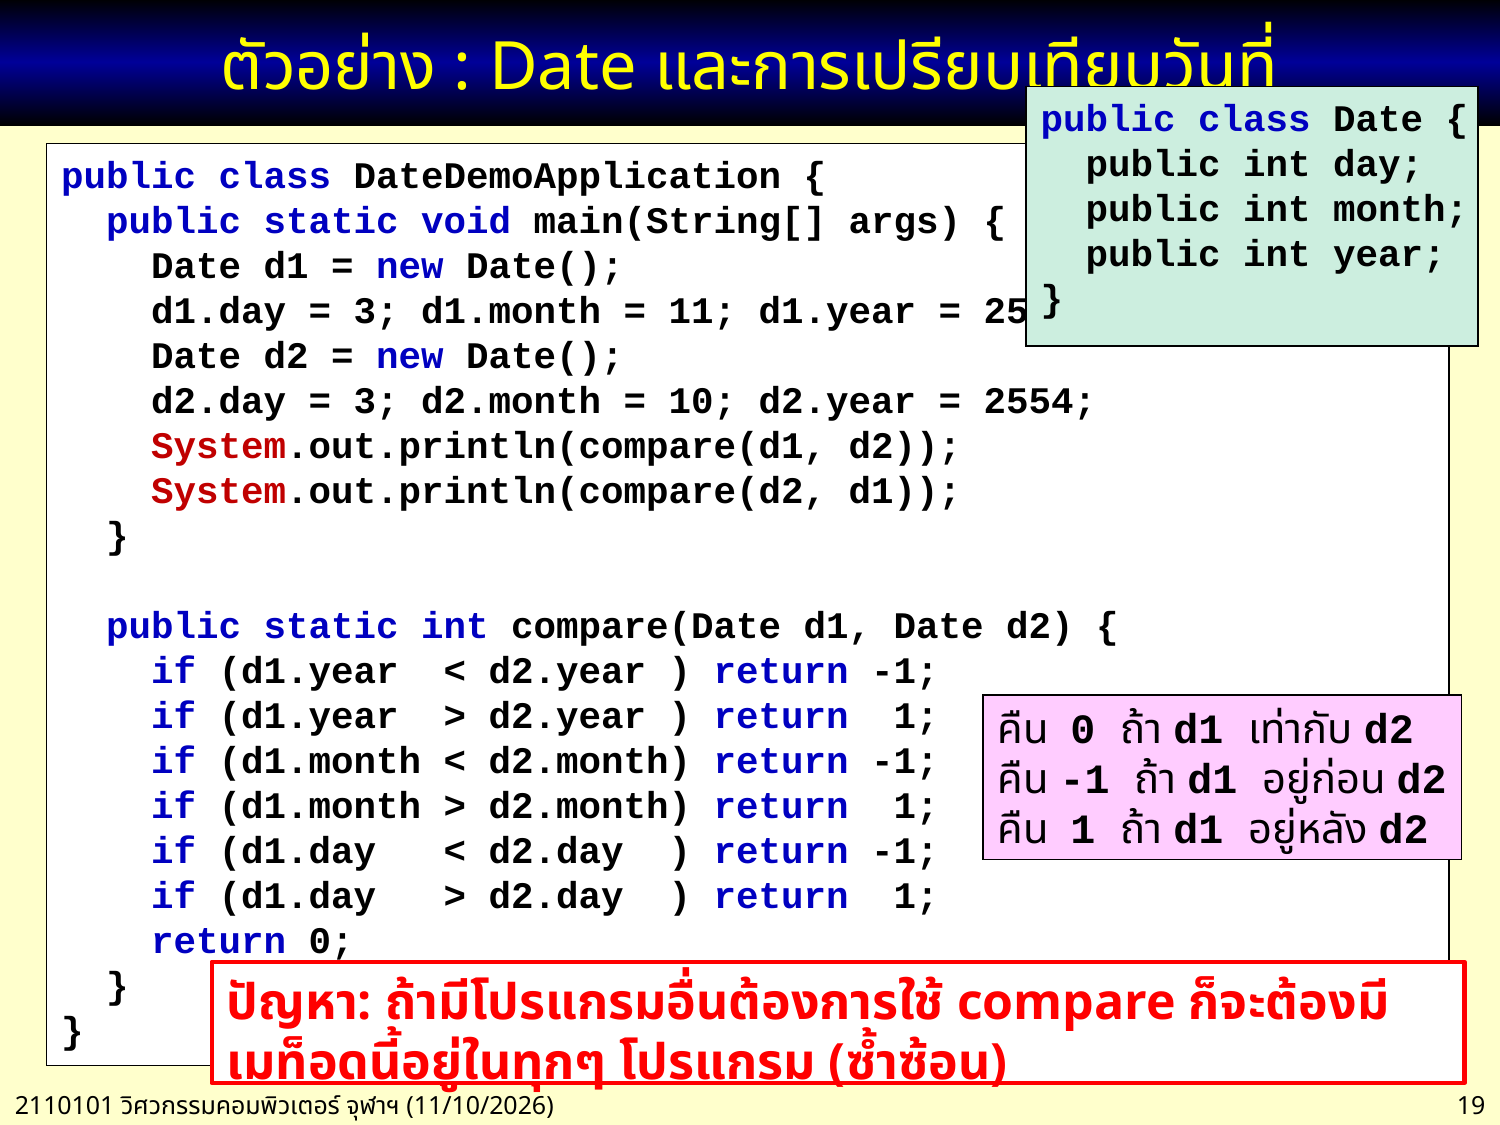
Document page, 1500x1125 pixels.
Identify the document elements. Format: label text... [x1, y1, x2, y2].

text_box คืน 0 ถ้า d1 เท่ากับ d2 คืน -1 ถ้า d1 อยู่ก่อน d2 คืน 1 ถ้า d1 อยู่หลัง d2 [982, 694, 1462, 860]
title ตัวอย่าง : Date และการเปรียบเทียบวันที่ [0, 0, 1500, 126]
text_box public class DateDemoApplication { public static void main(String[] args) { Date d1 = new Date(); d1.day = 3; d1.month = 11; d1.year = 2554; Date d2 = new Date(); d2.day = 3; d2.month = 10; d2.year = 2554; System.out.println(compare(d1, d2)); System.out.println(compare(d2, d1)); } public static int compare(Date d1, Date d2) { if (d1.year < d2.year ) return -1; if (d1.year > d2.year ) return 1; if (d1.month < d2.month) return -1; if (d1.month > d2.month) return 1; if (d1.day < d2.day ) return -1; if (d1.day > d2.day ) return 1; return 0; } } [46, 143, 1450, 1066]
text_box public class Date { public int day; public int month; public int year; } [1025, 86, 1479, 347]
text_box ปัญหา: ถ้ามีโปรแกรมอื่นต้องการใช้ compare ก็จะต้องมีเมท็อดนี้อยู่ในทุกๆ โปรแกรม (ซ้ำซ้อน) [210, 960, 1467, 1085]
